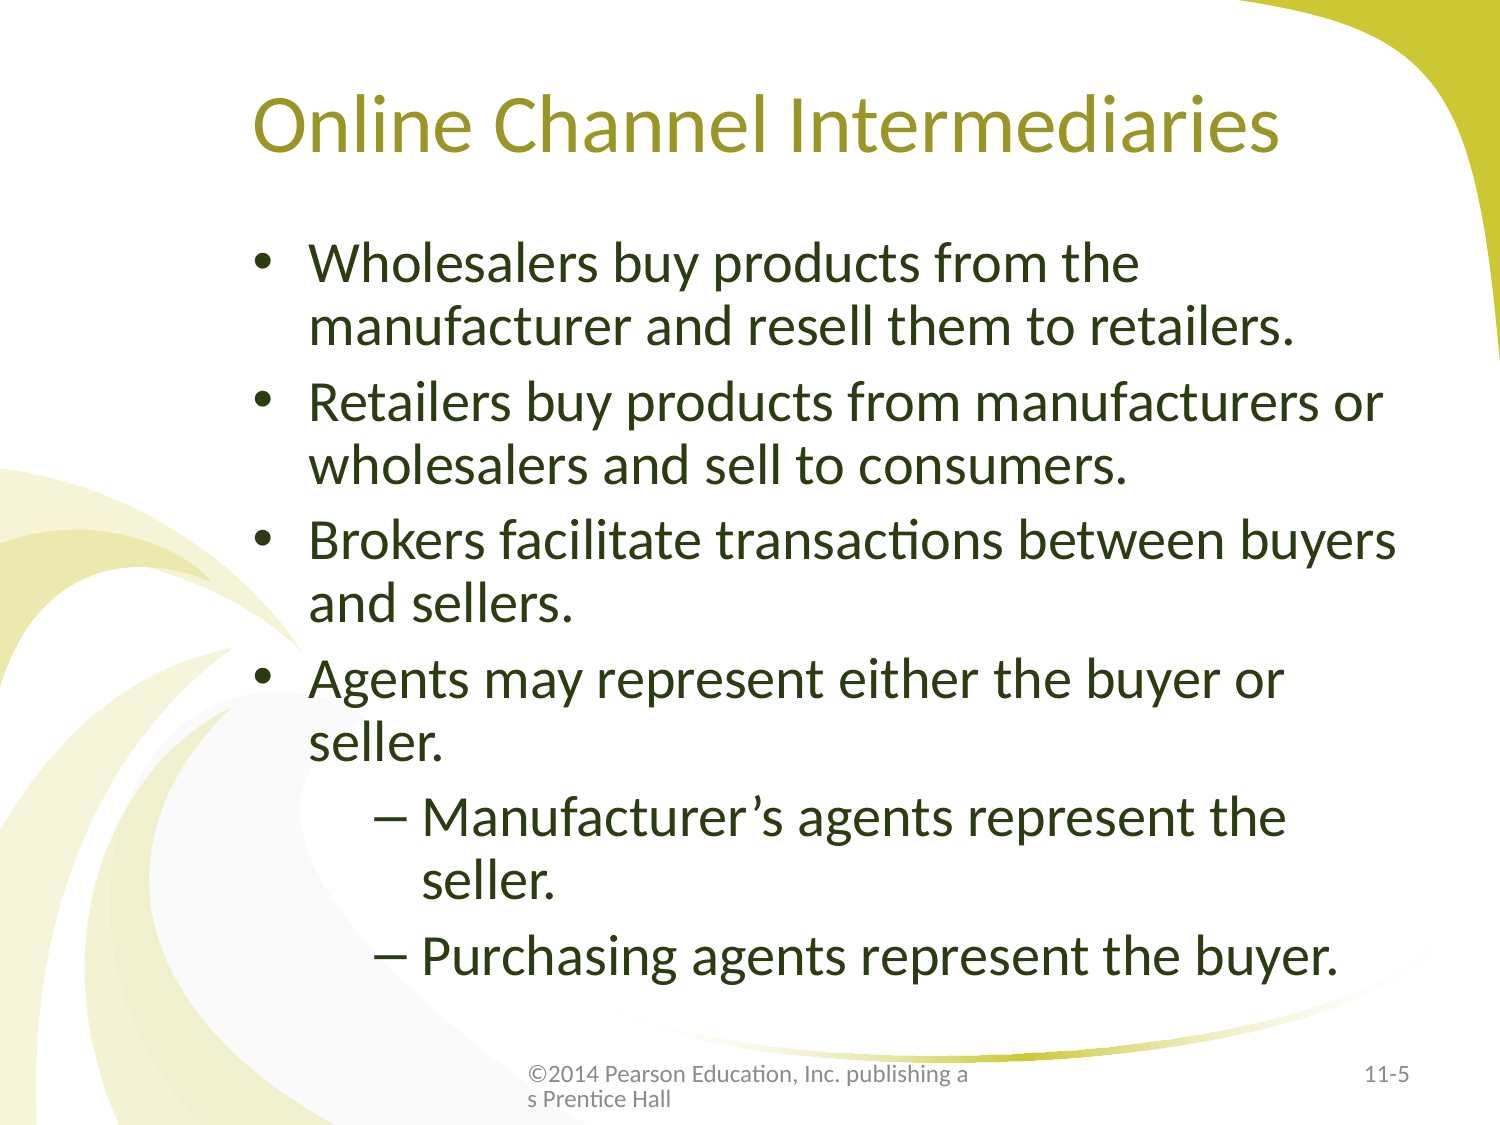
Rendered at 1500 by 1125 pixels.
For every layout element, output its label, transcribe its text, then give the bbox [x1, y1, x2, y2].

footer ©2014 Pearson Education, Inc. publishing as Prentice Hall [512, 1042, 988, 1103]
list Wholesalers buy products from the manufacturer and resell them to retailers. Retailers buy products from manufacturers or wholesalers and sell to consumers. Brokers facilitate transactions between buyers and sellers. Agents may represent either the buyer or seller. Manufacturer’s agents represent the seller. Purchasing agents represent the buyer. [237, 224, 1425, 988]
title Online Channel Intermediaries [237, 37, 1438, 200]
slide_number 11-5 [1074, 1042, 1425, 1103]
